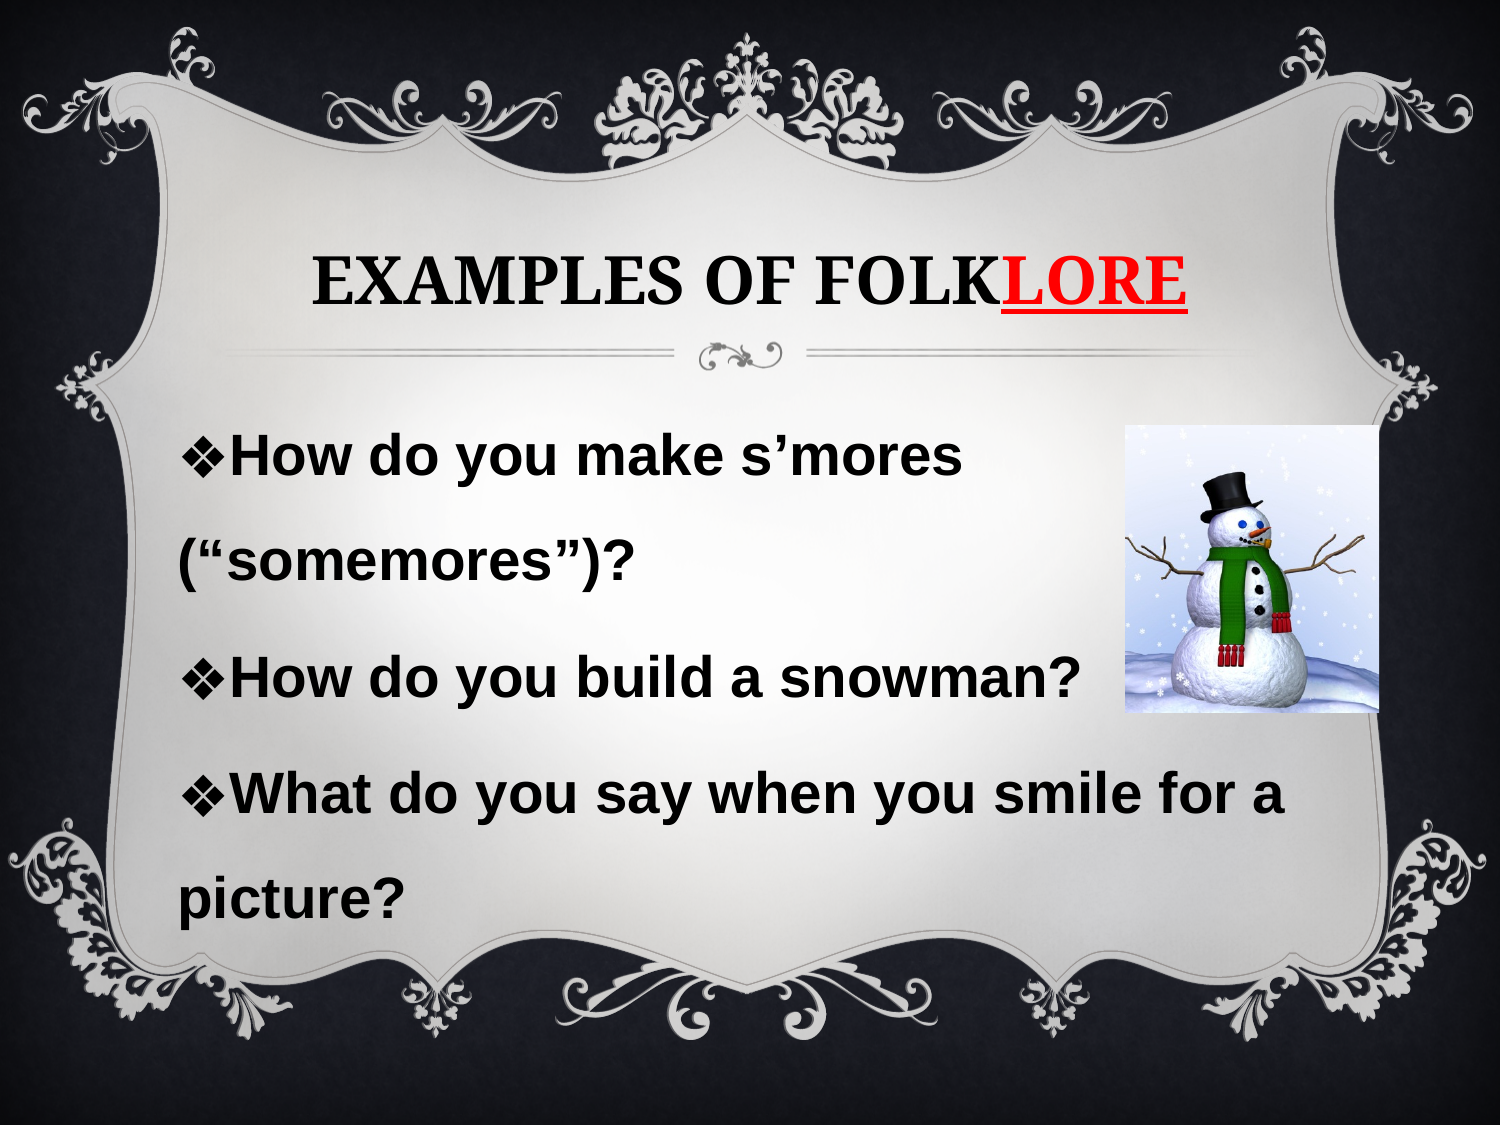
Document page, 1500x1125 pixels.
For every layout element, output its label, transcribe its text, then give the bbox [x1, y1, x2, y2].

list How do you make s’mores (“somemores”)? How do you build a snowman? What do you say when you smile for a picture? [162, 375, 1350, 875]
title EXAMPLES OF FOLKLORE [225, 212, 1275, 325]
picture [0, 0, 1500, 1125]
